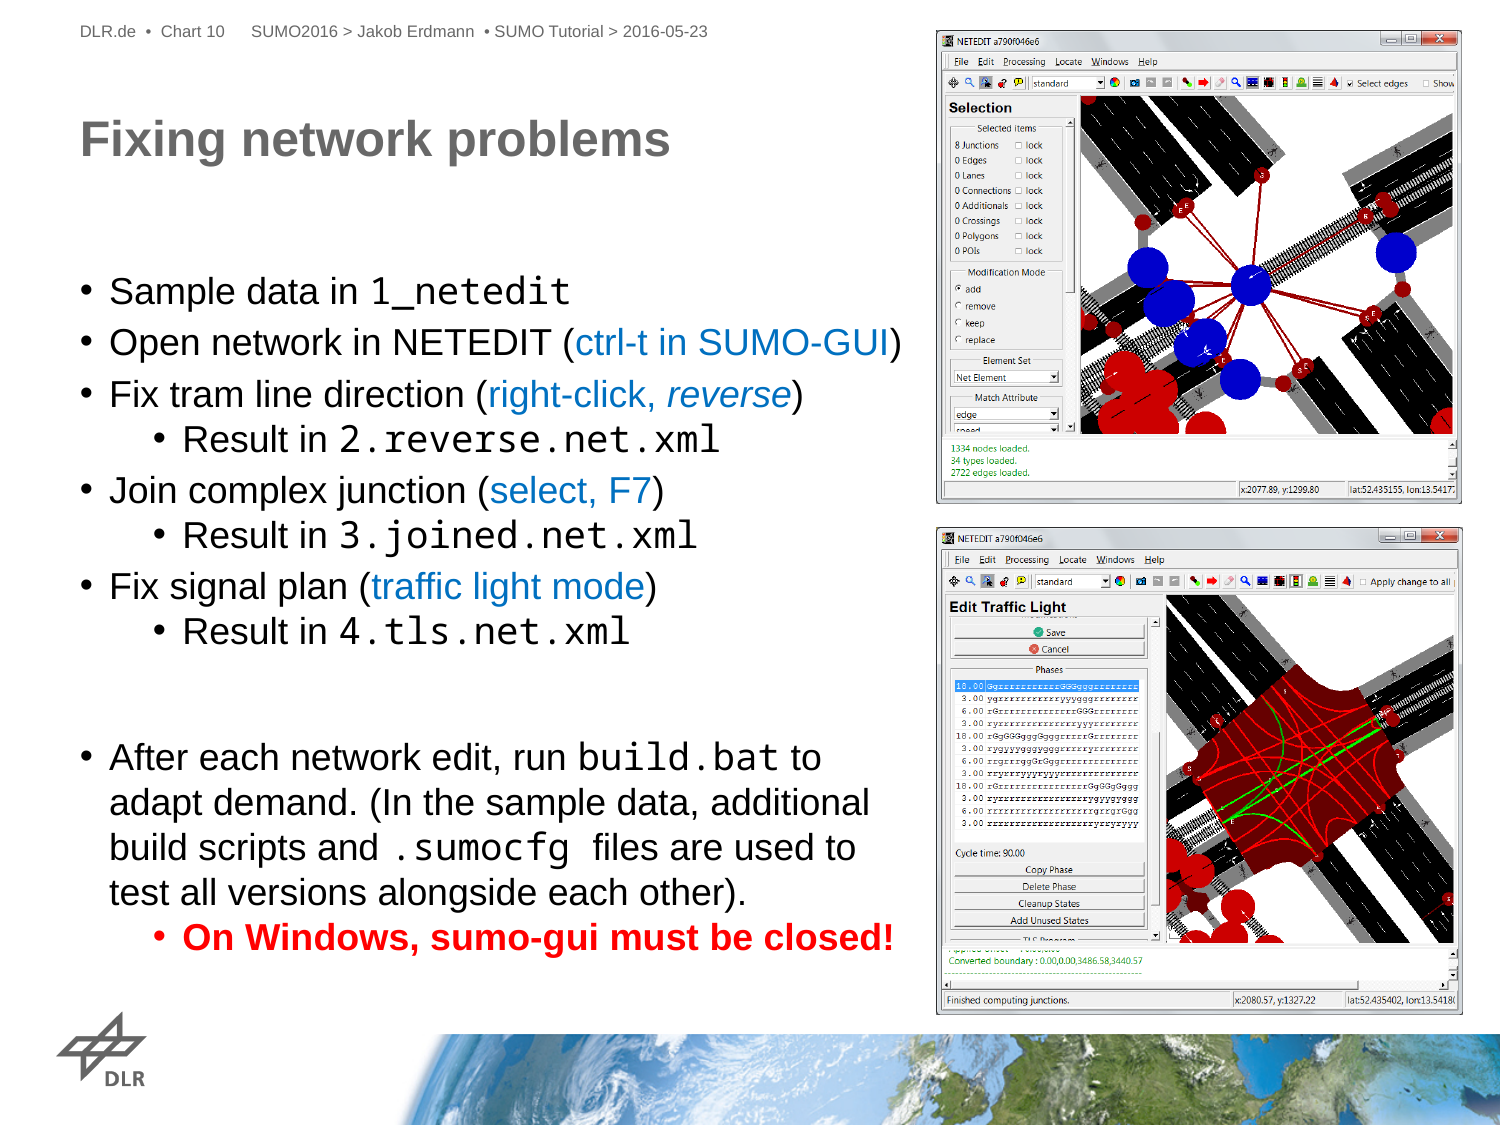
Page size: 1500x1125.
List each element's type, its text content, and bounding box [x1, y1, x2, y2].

picture [0, 1007, 1500, 1125]
picture [936, 526, 1463, 1015]
slide_number DLR.de • Chart 10 [79, 20, 251, 45]
picture [936, 30, 1462, 504]
footer SUMO2016 > Jakob Erdmann • SUMO Tutorial > 2016-05-23 [251, 20, 1421, 45]
list Sample data in 1_netedit Open network in NETEDIT (ctrl-t in SUMO-GUI) Fix tram line direction (right-click, reverse) Result in 2.reverse.net.xml Join complex junction (select, F7) Result in 3.joined.net.xml Fix signal plan (traffic light mode) Result in 4.tls.net.xml After each network edit, run build.bat to adapt demand. (In the sample data, additional build scripts and .sumocfg files are used to test all versions alongside each other). On Windows, sumo-gui must be closed! [79, 267, 916, 973]
title Fixing network problems [79, 106, 931, 228]
